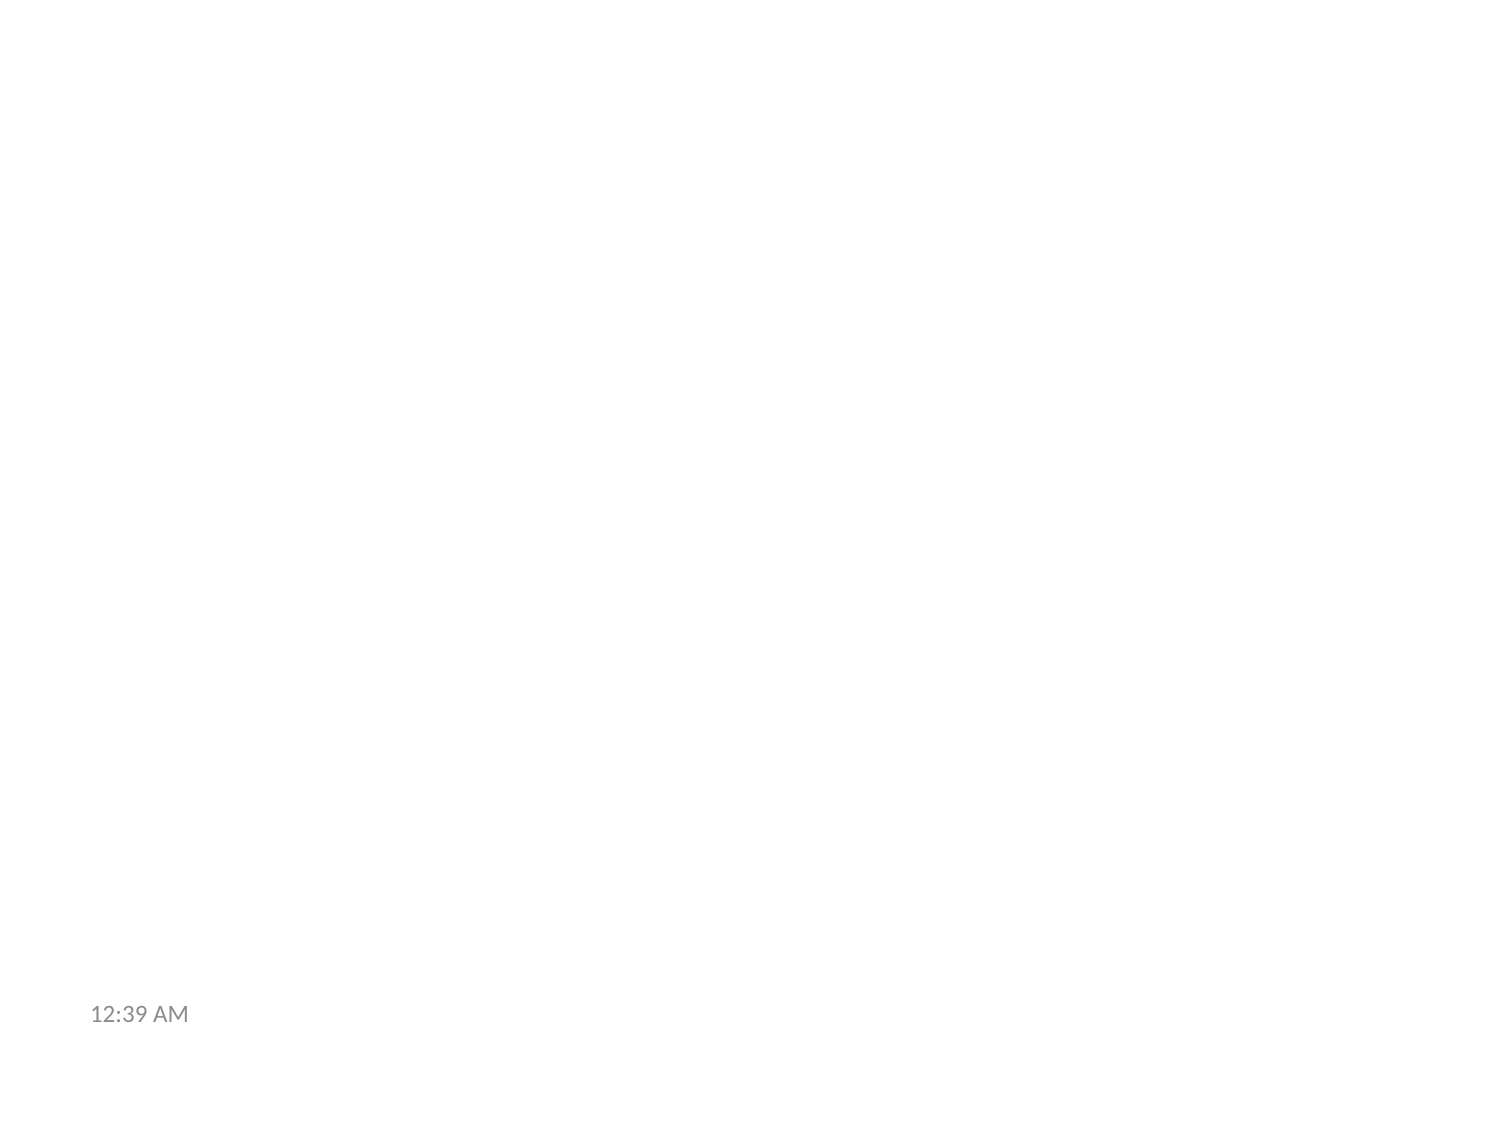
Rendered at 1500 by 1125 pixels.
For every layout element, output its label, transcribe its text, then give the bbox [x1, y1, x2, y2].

text_box 3:35 PM [75, 982, 425, 1043]
